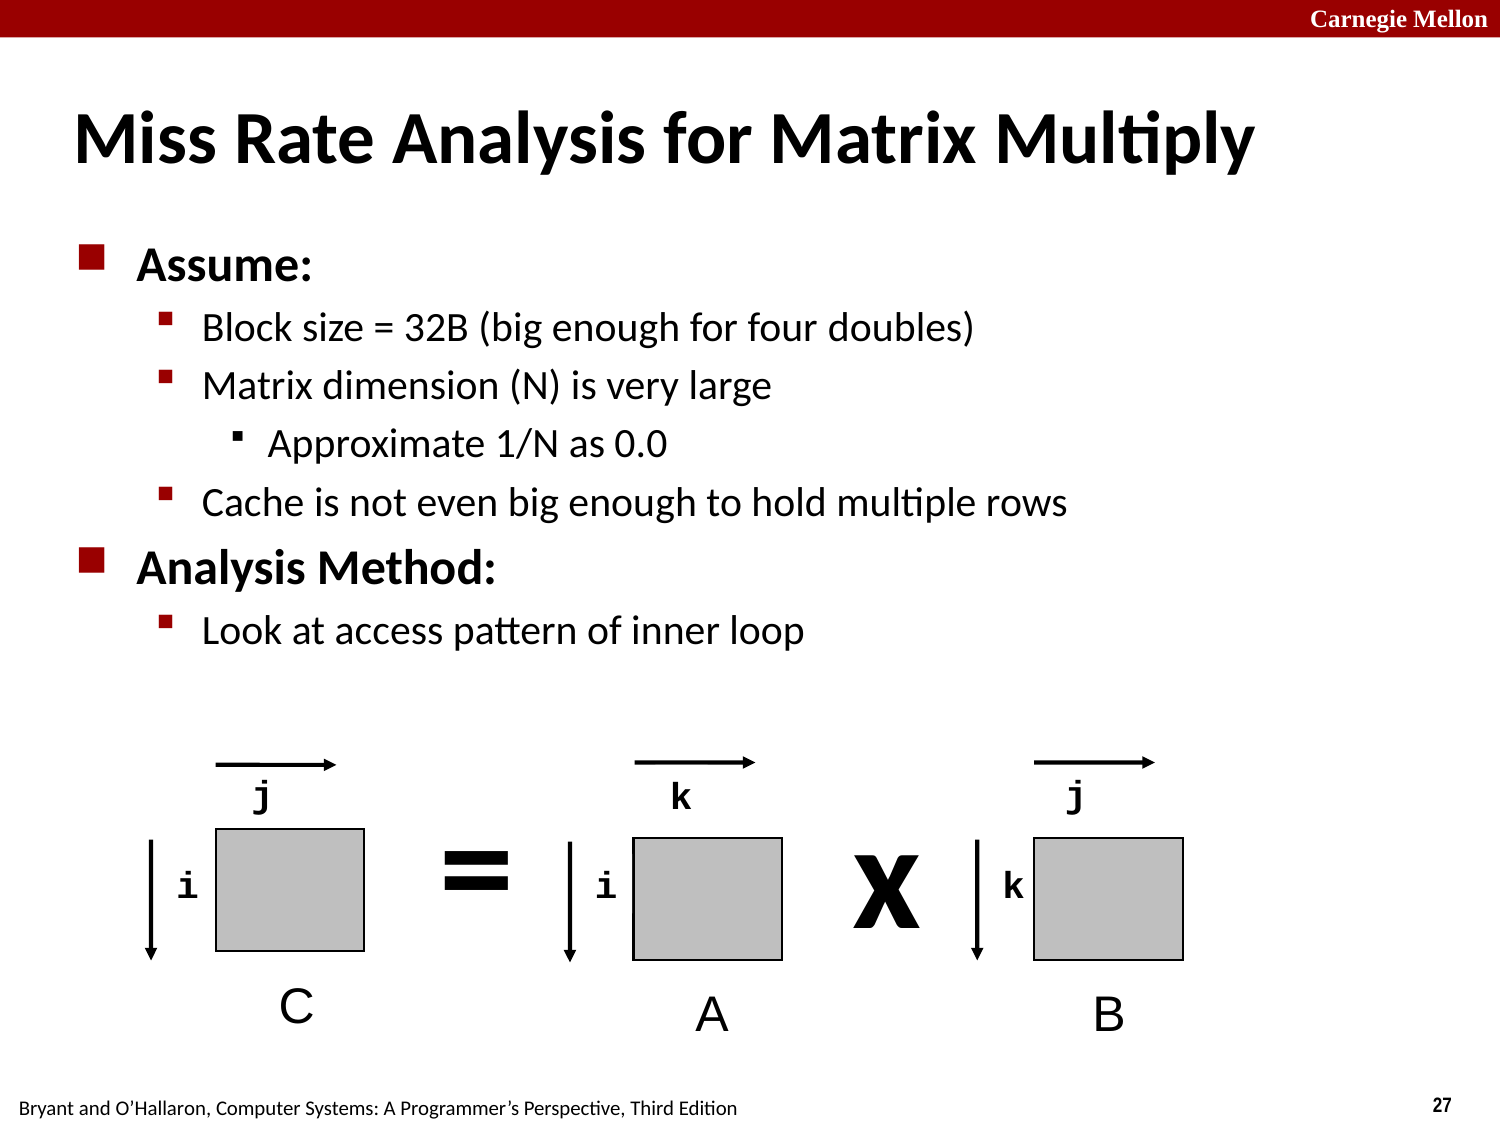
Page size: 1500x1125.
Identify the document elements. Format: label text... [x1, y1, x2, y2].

list Assume: Block size = 32B (big enough for four doubles) Matrix dimension (N) is very large Approximate 1/N as 0.0 Cache is not even big enough to hold multiple rows Analysis Method: Look at access pattern of inner loop [64, 223, 1361, 1040]
title Miss Rate Analysis for Matrix Multiply [58, 71, 1305, 197]
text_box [976, 762, 1184, 1051]
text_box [569, 762, 783, 1051]
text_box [150, 762, 365, 1042]
text_box = [424, 761, 513, 957]
text_box x [837, 771, 925, 966]
